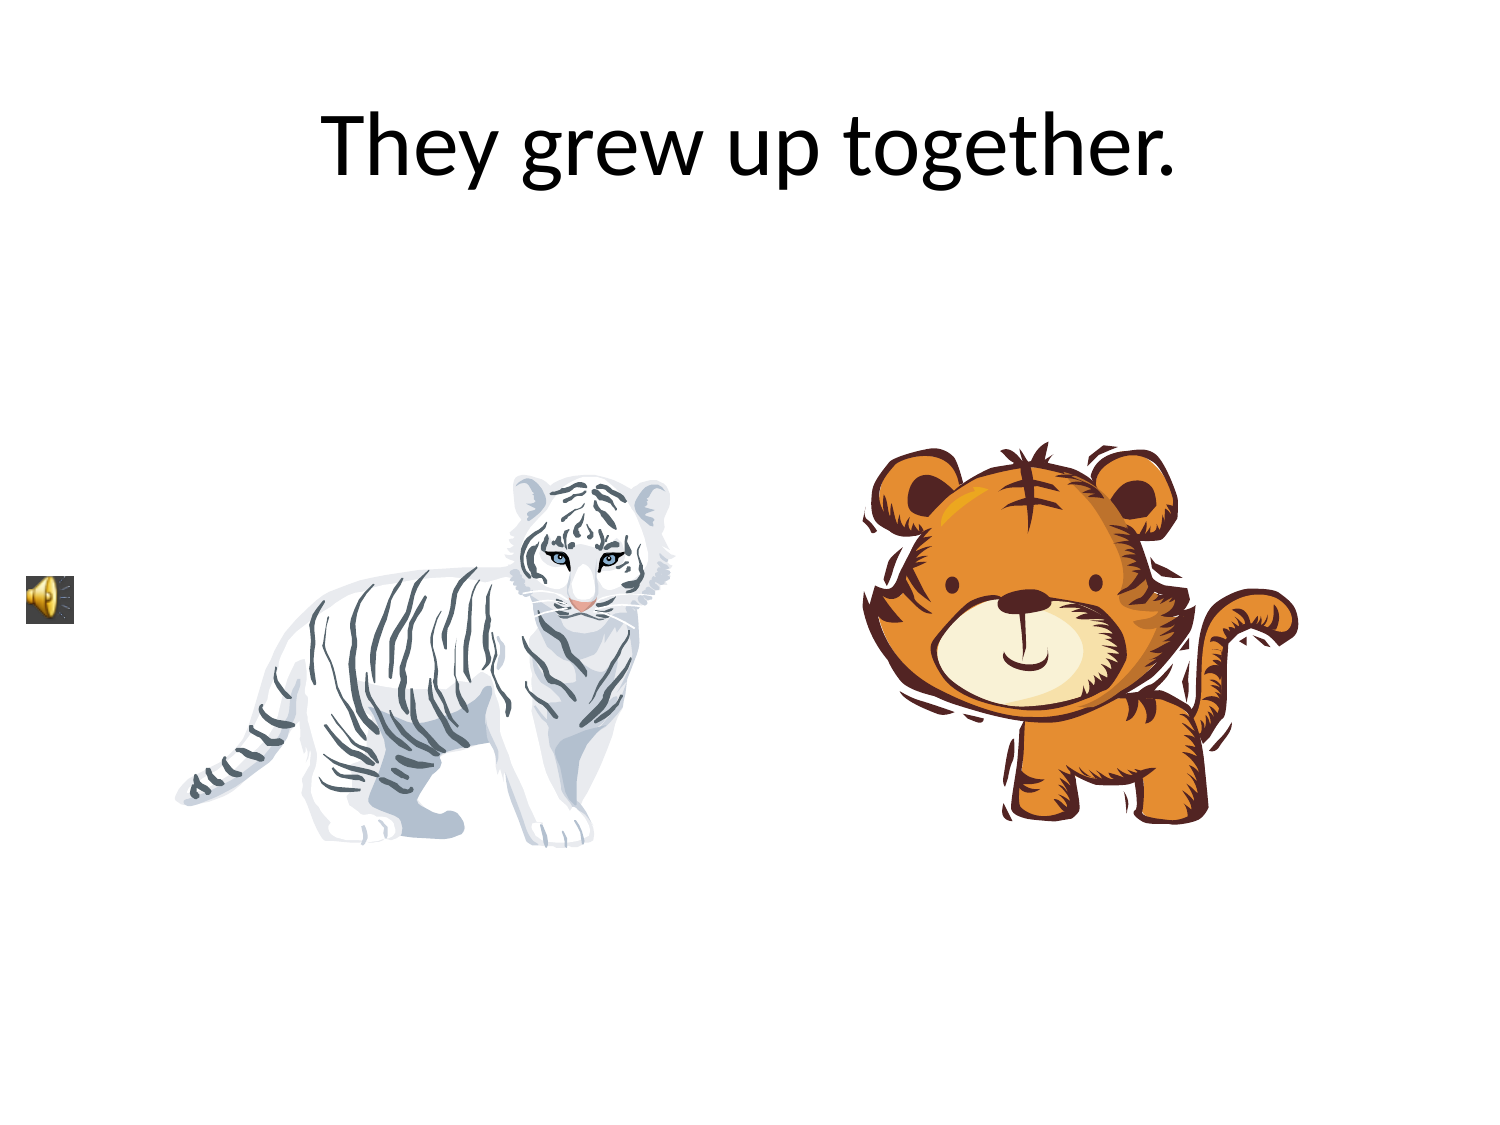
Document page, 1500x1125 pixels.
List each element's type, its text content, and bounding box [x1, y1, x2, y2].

picture [862, 441, 1299, 825]
picture [24, 574, 76, 626]
picture [174, 474, 677, 849]
title They grew up together. [75, 45, 1425, 233]
